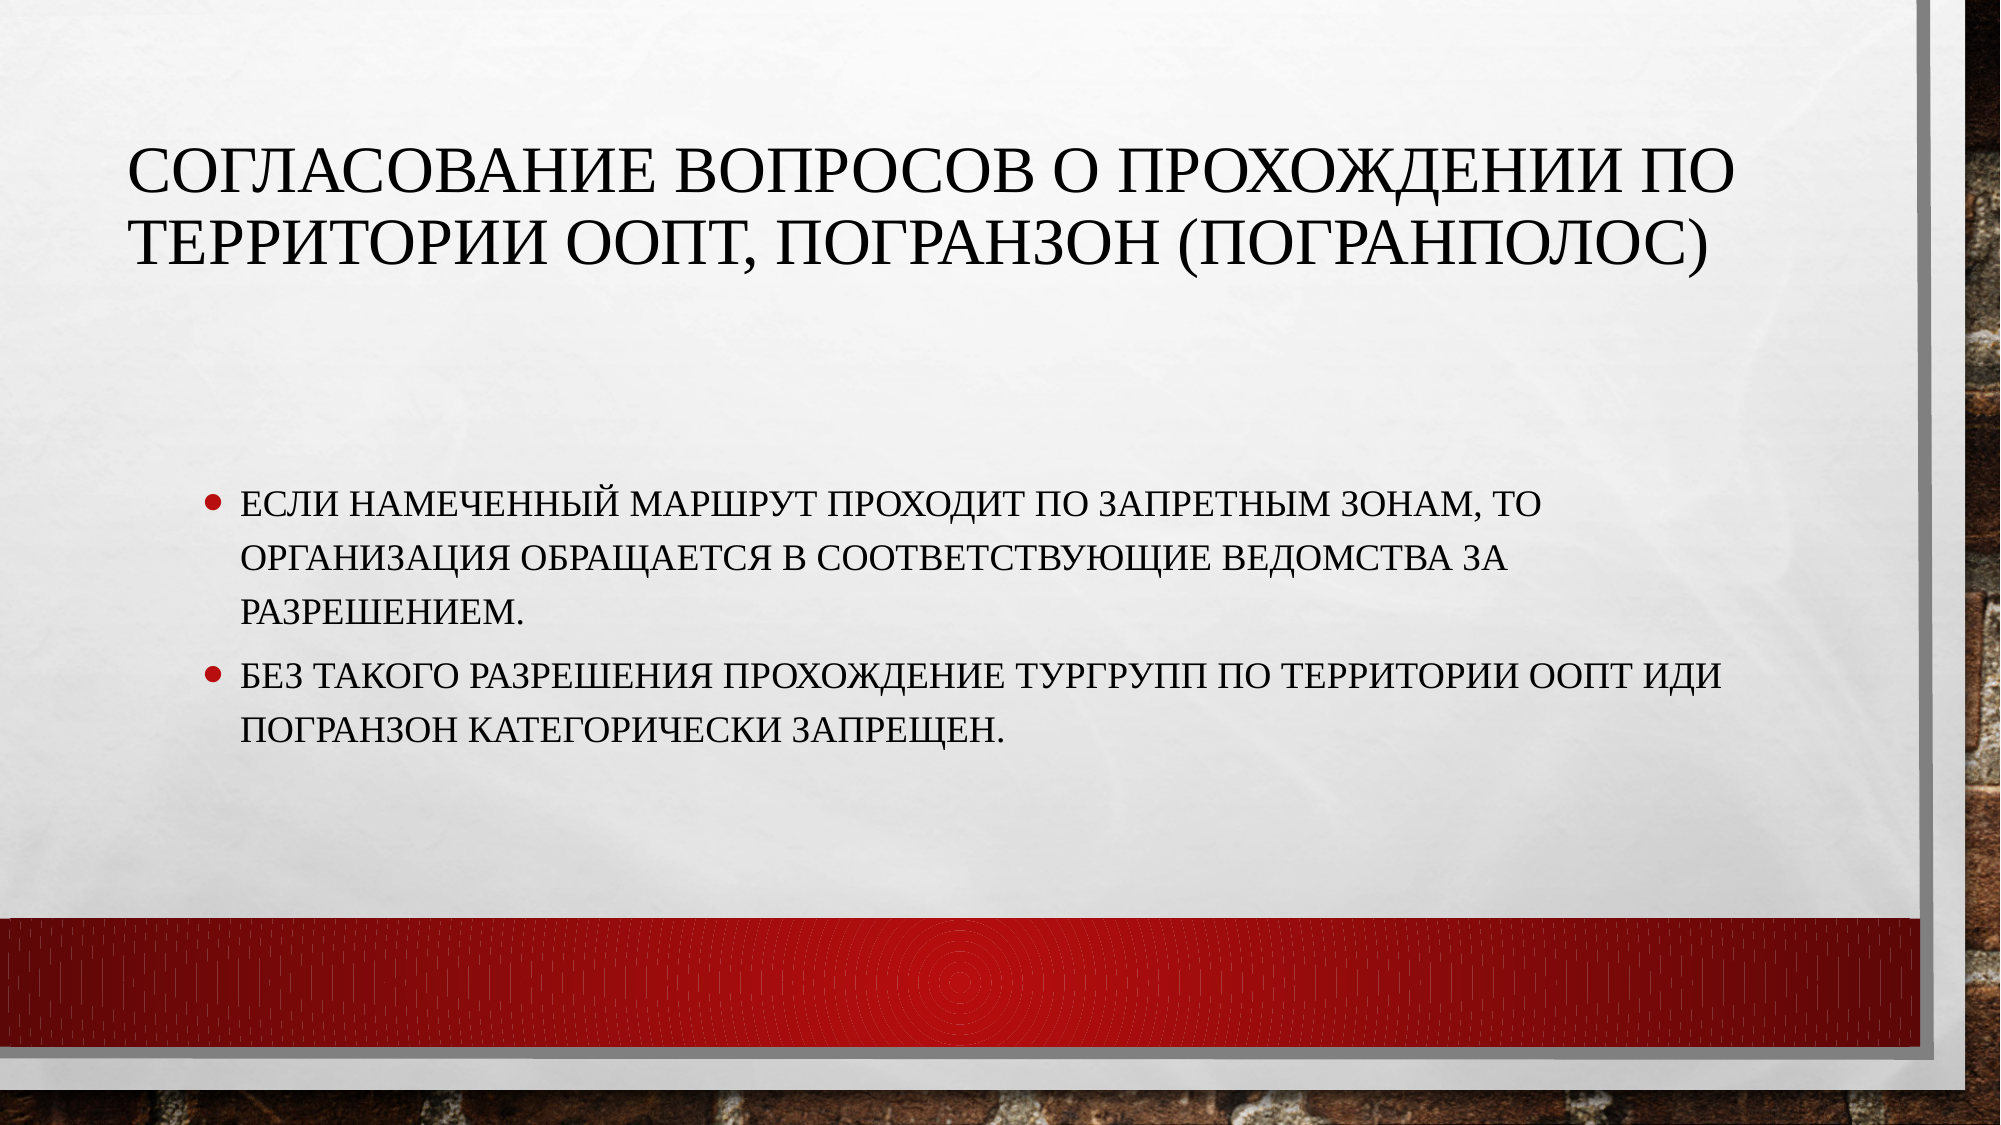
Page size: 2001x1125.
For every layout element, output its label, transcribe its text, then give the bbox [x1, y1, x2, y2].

picture [0, 0, 2000, 1125]
list Если намеченный маршрут проходит по запретным зонам, то организация обращается в соответствующие ведомства за разрешением. Без такого разрешения прохождение тургрупп по территории ООПТ иди погранзон категорически запрещен. [112, 338, 1818, 882]
title Согласование вопросов о прохождении по территории ООПТ, погранзон (погранполос) [112, 112, 1818, 302]
